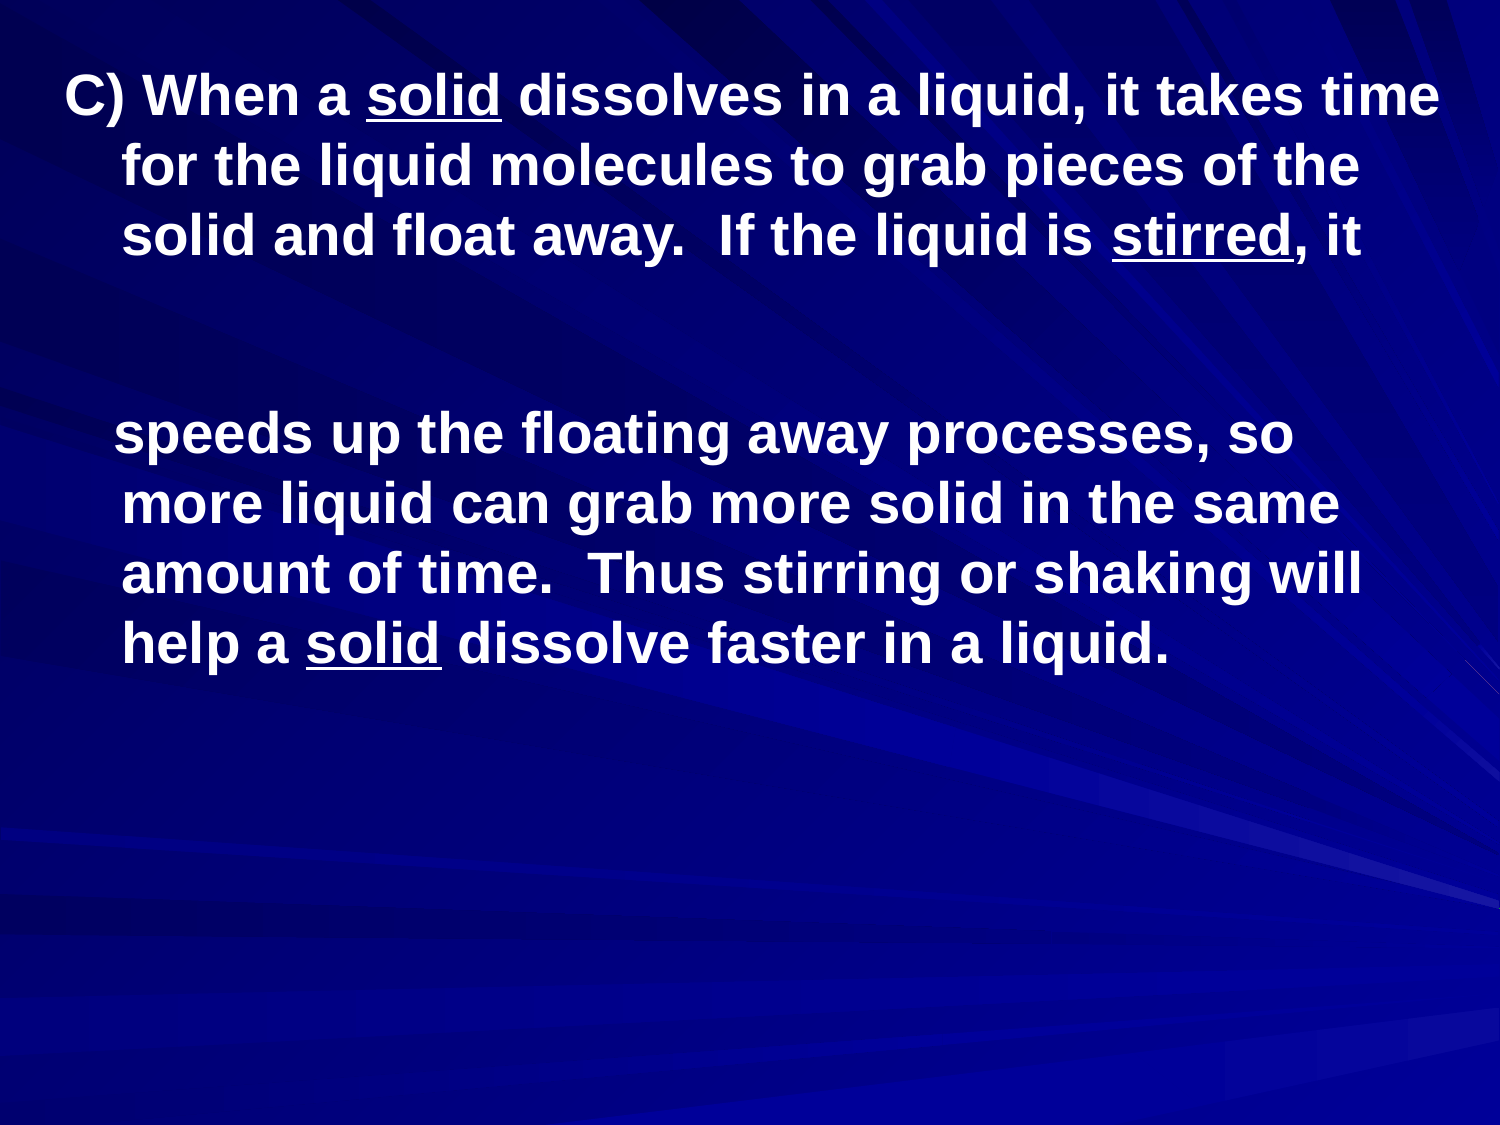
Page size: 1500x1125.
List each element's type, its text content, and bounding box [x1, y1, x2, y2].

text_box C) When a solid dissolves in a liquid, it takes time for the liquid molecules to grab pieces of the solid and float away. If the liquid is stirred, it speeds up the floating away processes, so more liquid can grab more solid in the same amount of time. Thus stirring or shaking will help a solid dissolve faster in a liquid. [49, 49, 1463, 683]
